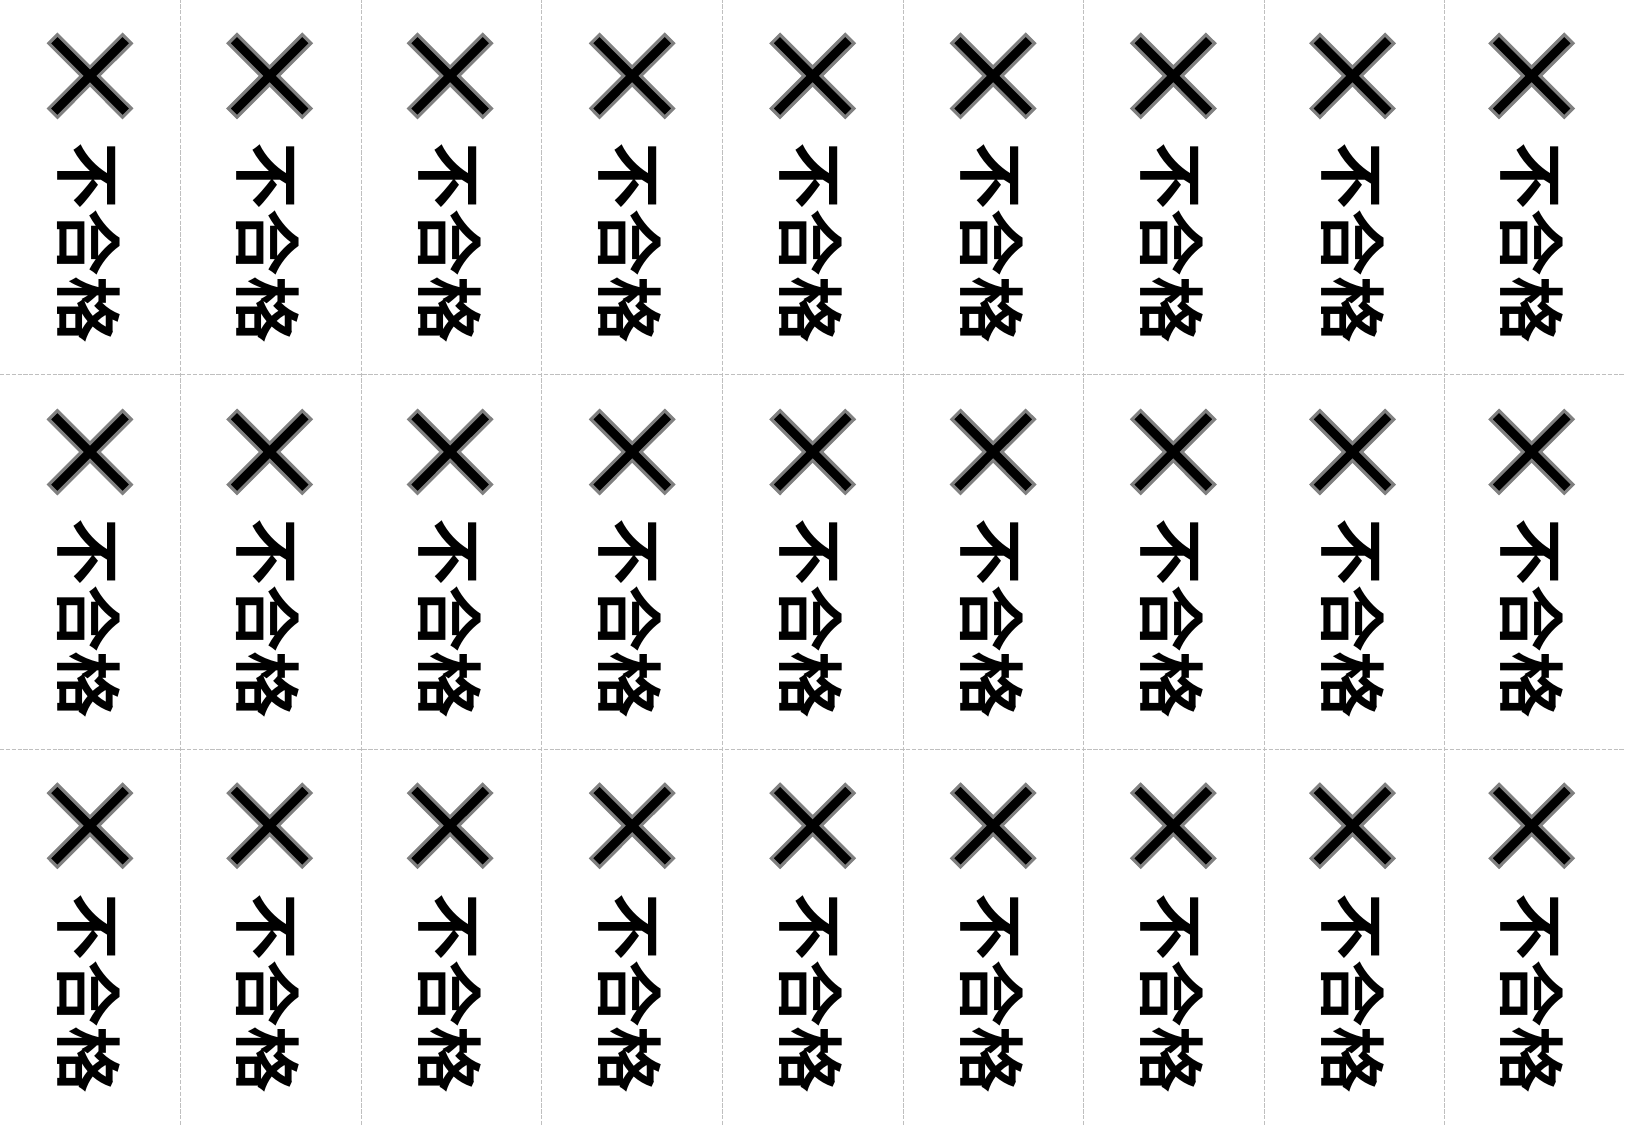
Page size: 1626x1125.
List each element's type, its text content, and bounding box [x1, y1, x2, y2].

text_box 不合格 [410, 138, 492, 348]
text_box [1130, 409, 1217, 495]
text_box [226, 33, 313, 119]
text_box 不合格 [952, 513, 1034, 723]
text_box 不合格 [1313, 138, 1395, 348]
text_box [950, 409, 1036, 495]
text_box 不合格 [952, 888, 1034, 1098]
text_box 不合格 [1492, 138, 1574, 348]
text_box [769, 409, 856, 495]
text_box [1488, 33, 1575, 119]
text_box 不合格 [229, 888, 310, 1098]
text_box 不合格 [410, 888, 492, 1098]
text_box 不合格 [1492, 888, 1574, 1098]
text_box 不合格 [590, 513, 672, 723]
text_box 不合格 [229, 513, 310, 723]
text_box 不合格 [49, 138, 131, 348]
text_box 不合格 [771, 513, 853, 723]
text_box 不合格 [1132, 138, 1214, 348]
text_box 不合格 [1313, 513, 1395, 723]
text_box [589, 409, 675, 495]
text_box [1130, 783, 1217, 869]
text_box [1488, 783, 1575, 869]
text_box 不合格 [49, 888, 131, 1098]
text_box 不合格 [229, 138, 310, 348]
text_box [950, 783, 1036, 869]
text_box [47, 783, 133, 869]
text_box 不合格 [952, 138, 1034, 348]
text_box 不合格 [410, 513, 492, 723]
text_box 不合格 [1132, 888, 1214, 1098]
text_box 不合格 [1313, 888, 1395, 1098]
text_box [1309, 783, 1396, 869]
text_box [407, 409, 493, 495]
text_box 不合格 [590, 888, 672, 1098]
text_box [47, 409, 133, 495]
text_box [1488, 409, 1575, 495]
text_box [769, 783, 856, 869]
text_box [950, 33, 1036, 119]
text_box [1309, 33, 1396, 119]
text_box 不合格 [1492, 513, 1574, 723]
text_box [589, 33, 675, 119]
text_box 不合格 [590, 138, 672, 348]
text_box [769, 33, 856, 119]
text_box 不合格 [49, 513, 131, 723]
text_box [1309, 409, 1396, 495]
text_box [226, 409, 313, 495]
text_box [47, 33, 133, 119]
text_box 不合格 [771, 888, 853, 1098]
text_box [226, 783, 313, 869]
text_box 不合格 [1132, 513, 1214, 723]
text_box [407, 783, 493, 869]
text_box 不合格 [771, 138, 853, 348]
text_box [1130, 33, 1217, 119]
text_box [589, 783, 675, 869]
text_box [407, 33, 493, 119]
